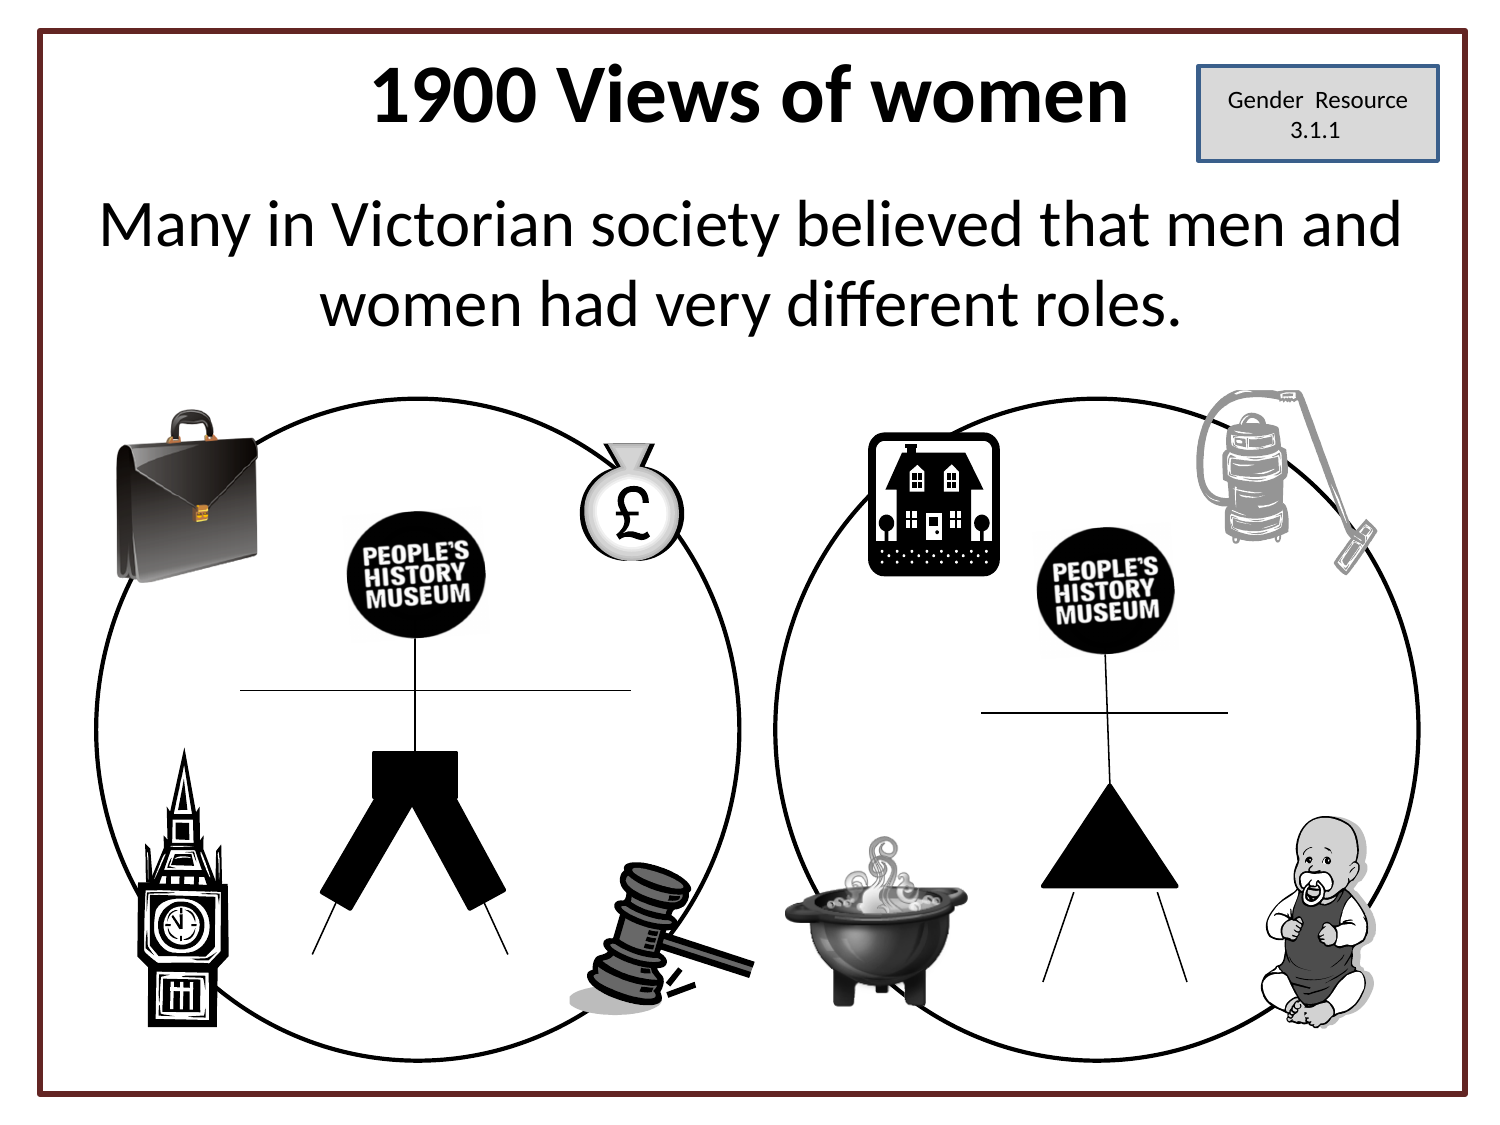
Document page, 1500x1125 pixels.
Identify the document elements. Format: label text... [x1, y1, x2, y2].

text_box Gender Resource 3.1.1 [1196, 64, 1440, 163]
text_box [95, 387, 1419, 1061]
title 1900 Views of women [75, 0, 1425, 184]
text_box [38, 29, 1467, 1096]
list Many in Victorian society believed that men and women had very different roles. [76, 172, 1427, 391]
